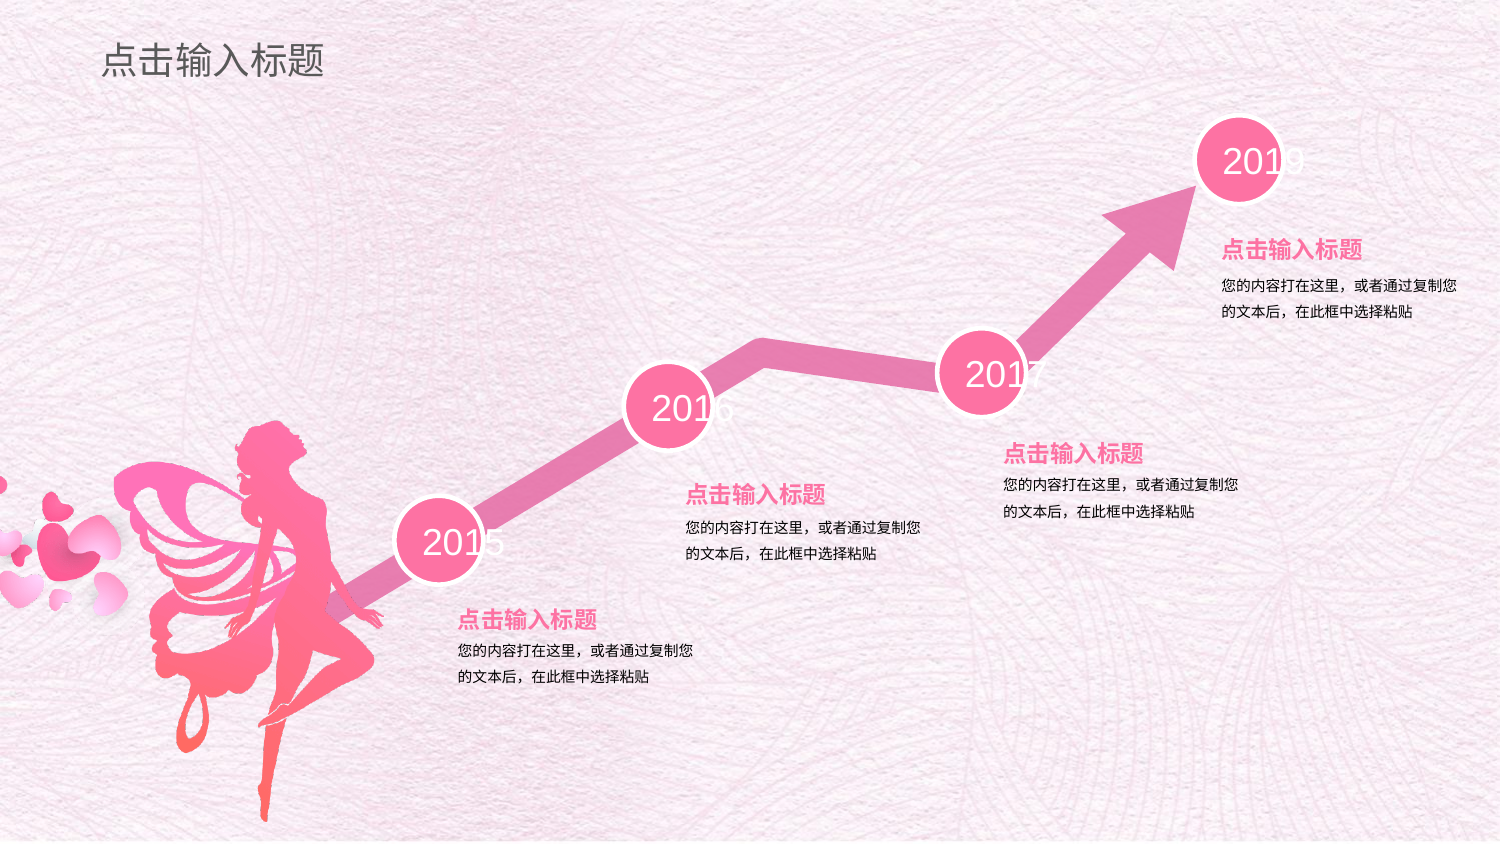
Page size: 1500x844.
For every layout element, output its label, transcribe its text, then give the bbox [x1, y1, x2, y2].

text_box [1016, 185, 1197, 371]
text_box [1206, 227, 1478, 330]
picture [0, 0, 1500, 844]
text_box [670, 472, 942, 571]
text_box [700, 337, 939, 398]
text_box 2017 [934, 326, 1029, 420]
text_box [988, 431, 1259, 529]
text_box 点击输入标题 [100, 28, 450, 91]
text_box 2015 [414, 493, 486, 587]
text_box [473, 418, 639, 535]
text_box 2019 [1192, 113, 1286, 207]
text_box 2016 [621, 359, 715, 453]
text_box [442, 597, 714, 695]
